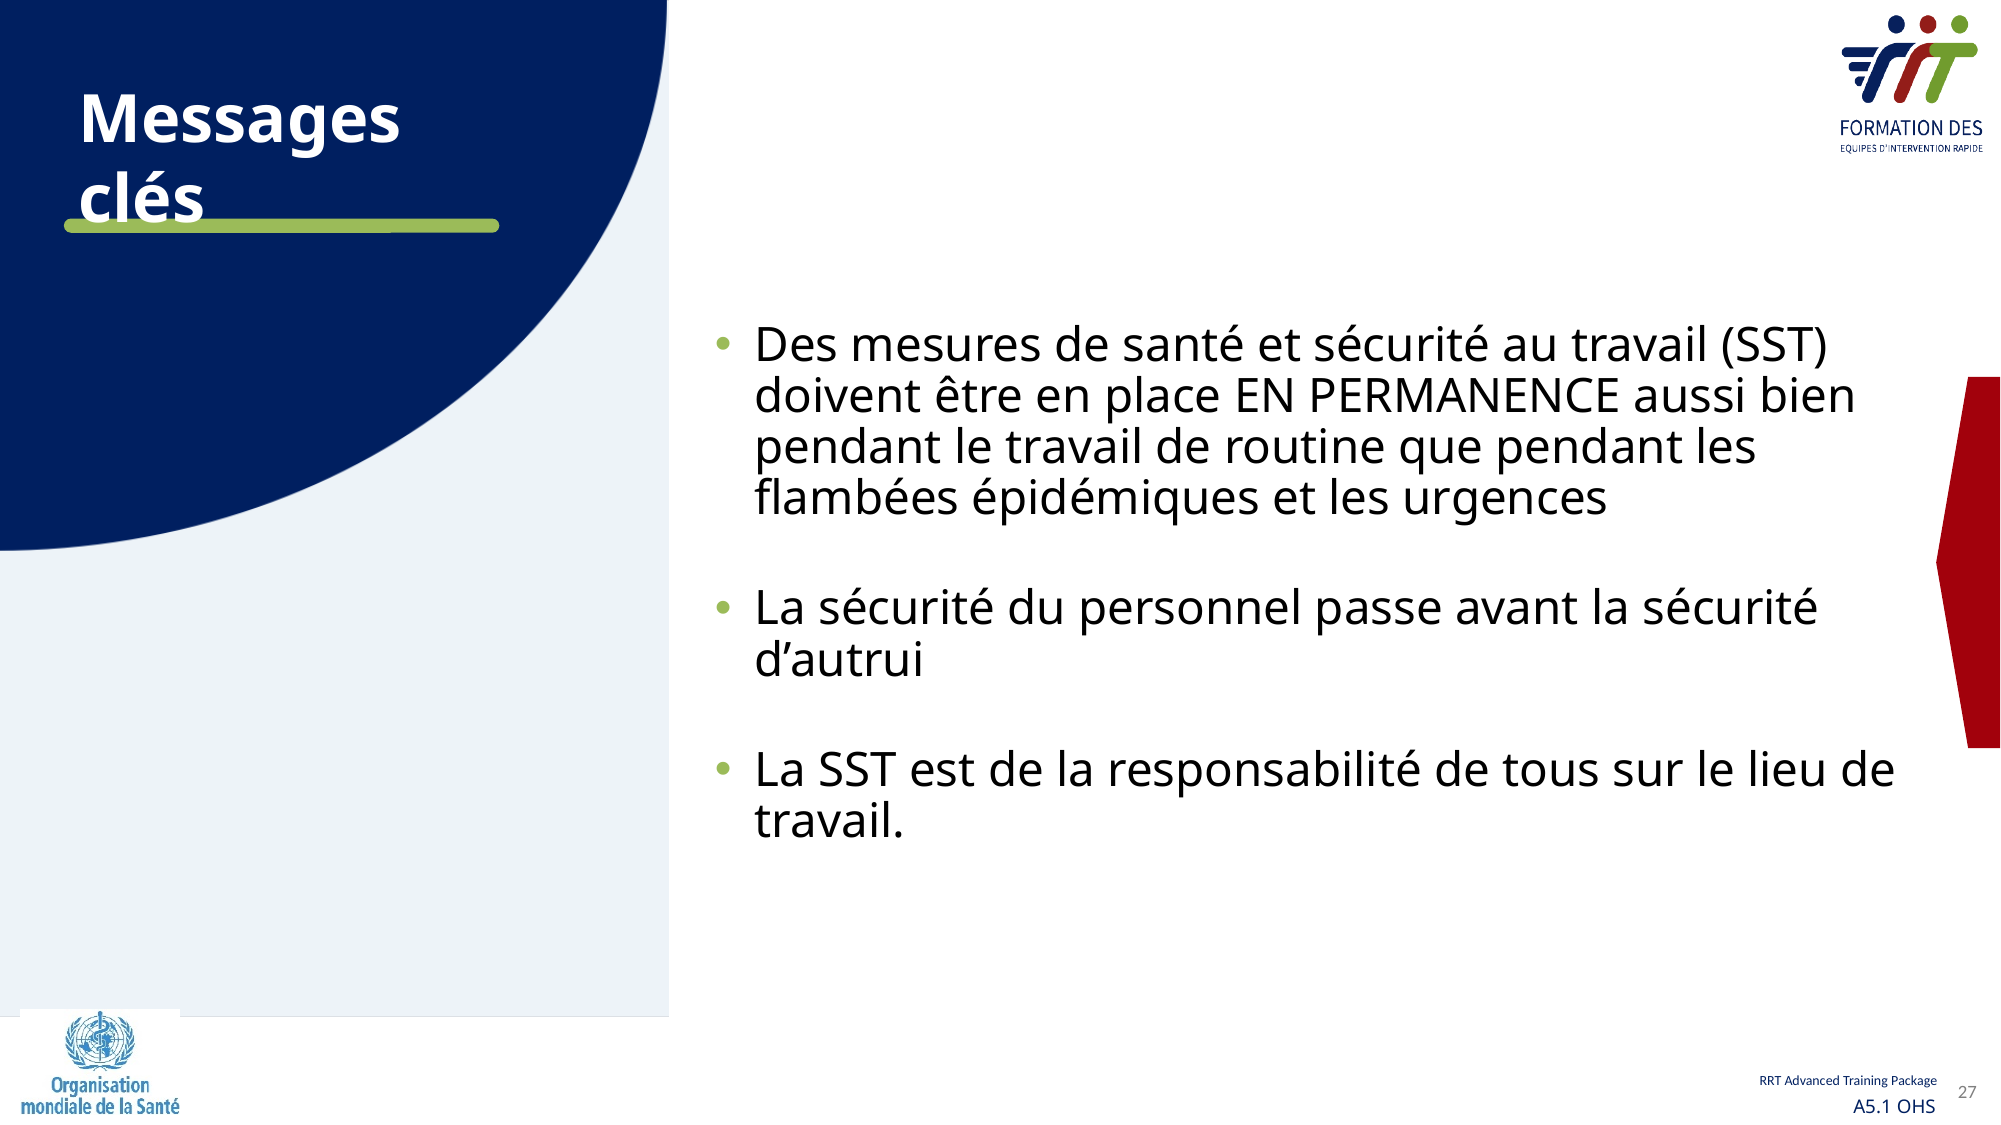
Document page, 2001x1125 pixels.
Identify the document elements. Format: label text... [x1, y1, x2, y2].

list Des mesures de santé et sécurité au travail (SST) doivent être en place EN PERMANENCE aussi bien pendant le travail de routine que pendant les flambées épidémiques et les urgences La sécurité du personnel passe avant la sécurité d’autrui La SST est de la responsabilité de tous sur le lieu de travail. [699, 312, 1936, 861]
picture [0, 0, 669, 1115]
title Messages clés [63, 62, 539, 250]
picture [1840, 14, 1983, 154]
